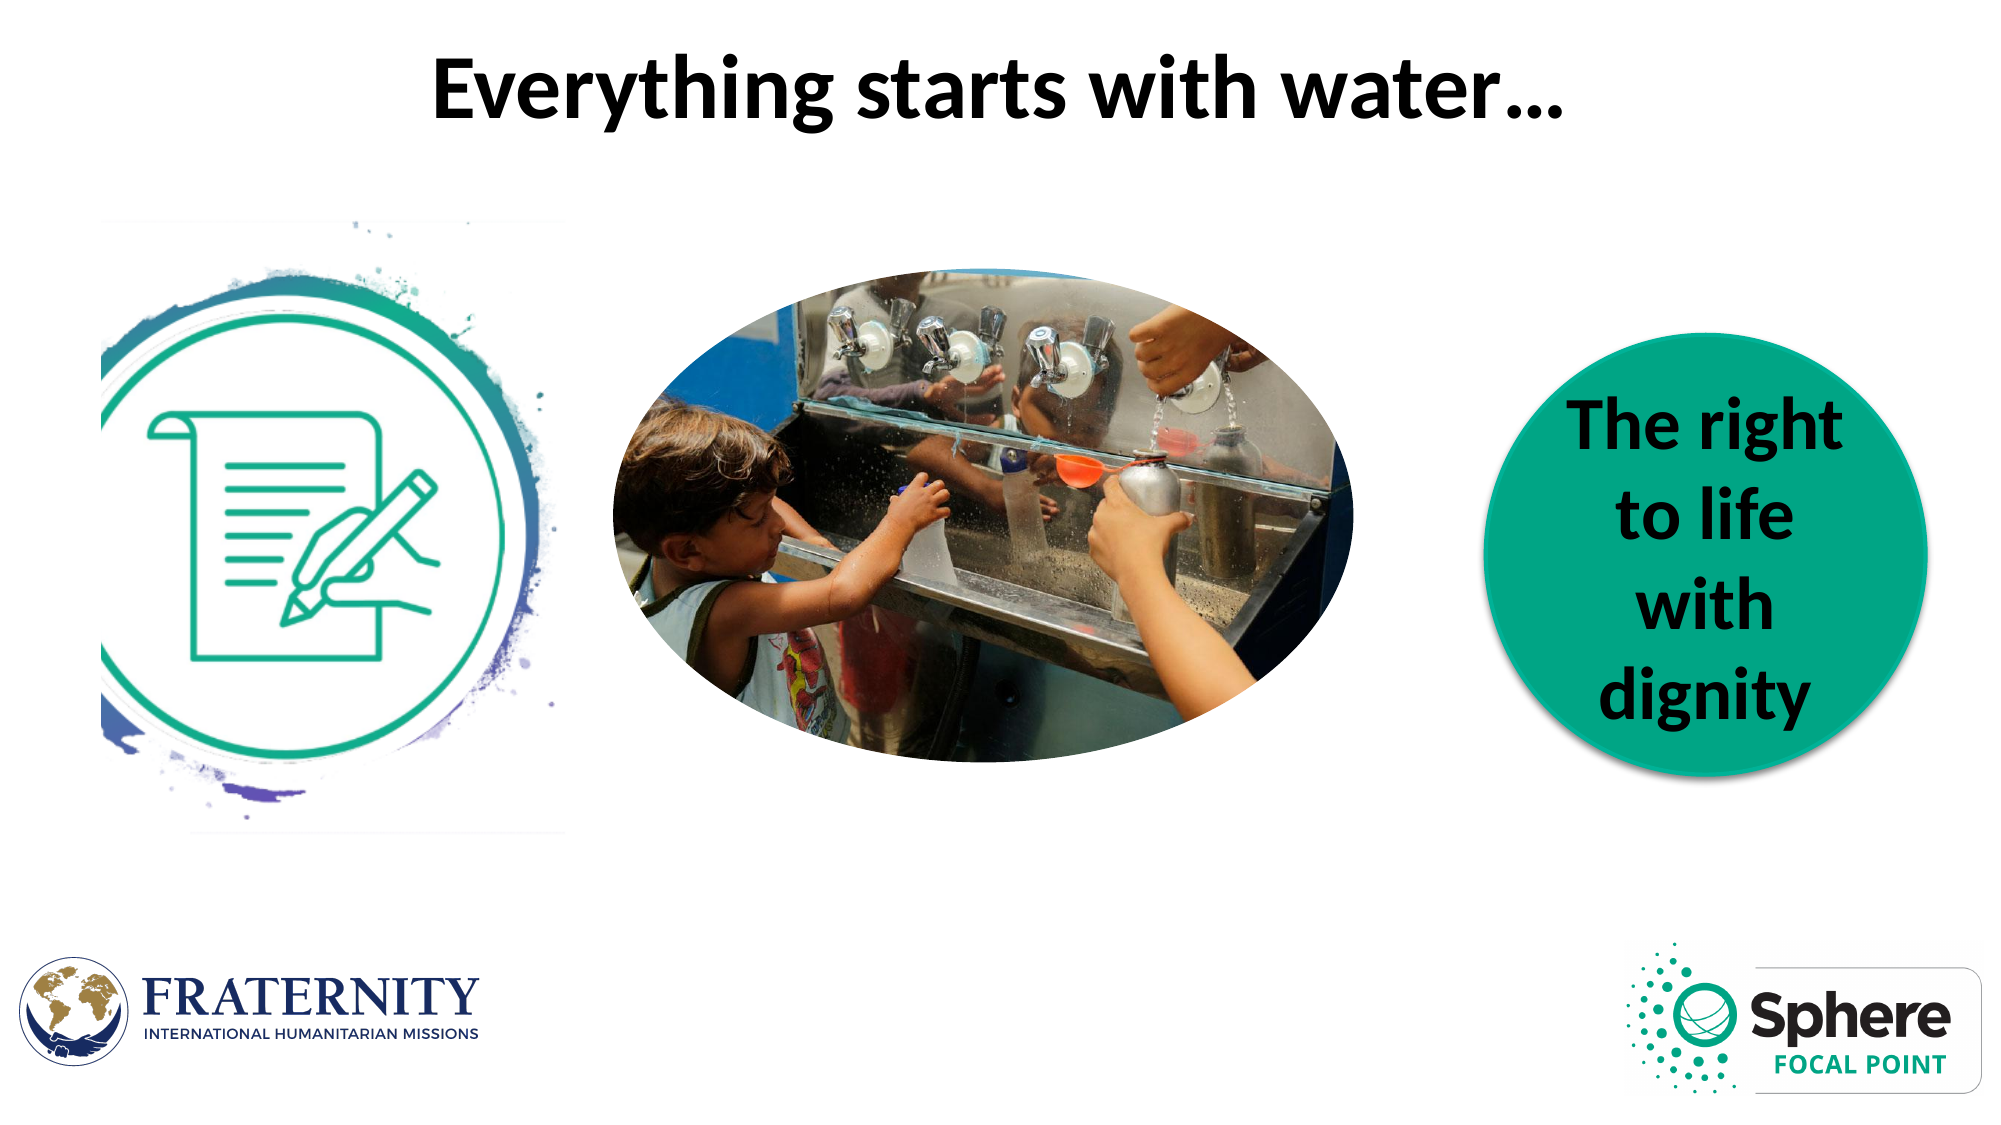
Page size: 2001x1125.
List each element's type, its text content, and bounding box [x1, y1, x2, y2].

text_box The right to life with dignity [1485, 334, 1926, 775]
picture [0, 936, 501, 1087]
title Everything starts with water… [137, 0, 1863, 198]
picture [1624, 940, 1984, 1097]
picture [100, 209, 566, 846]
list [612, 268, 1354, 763]
